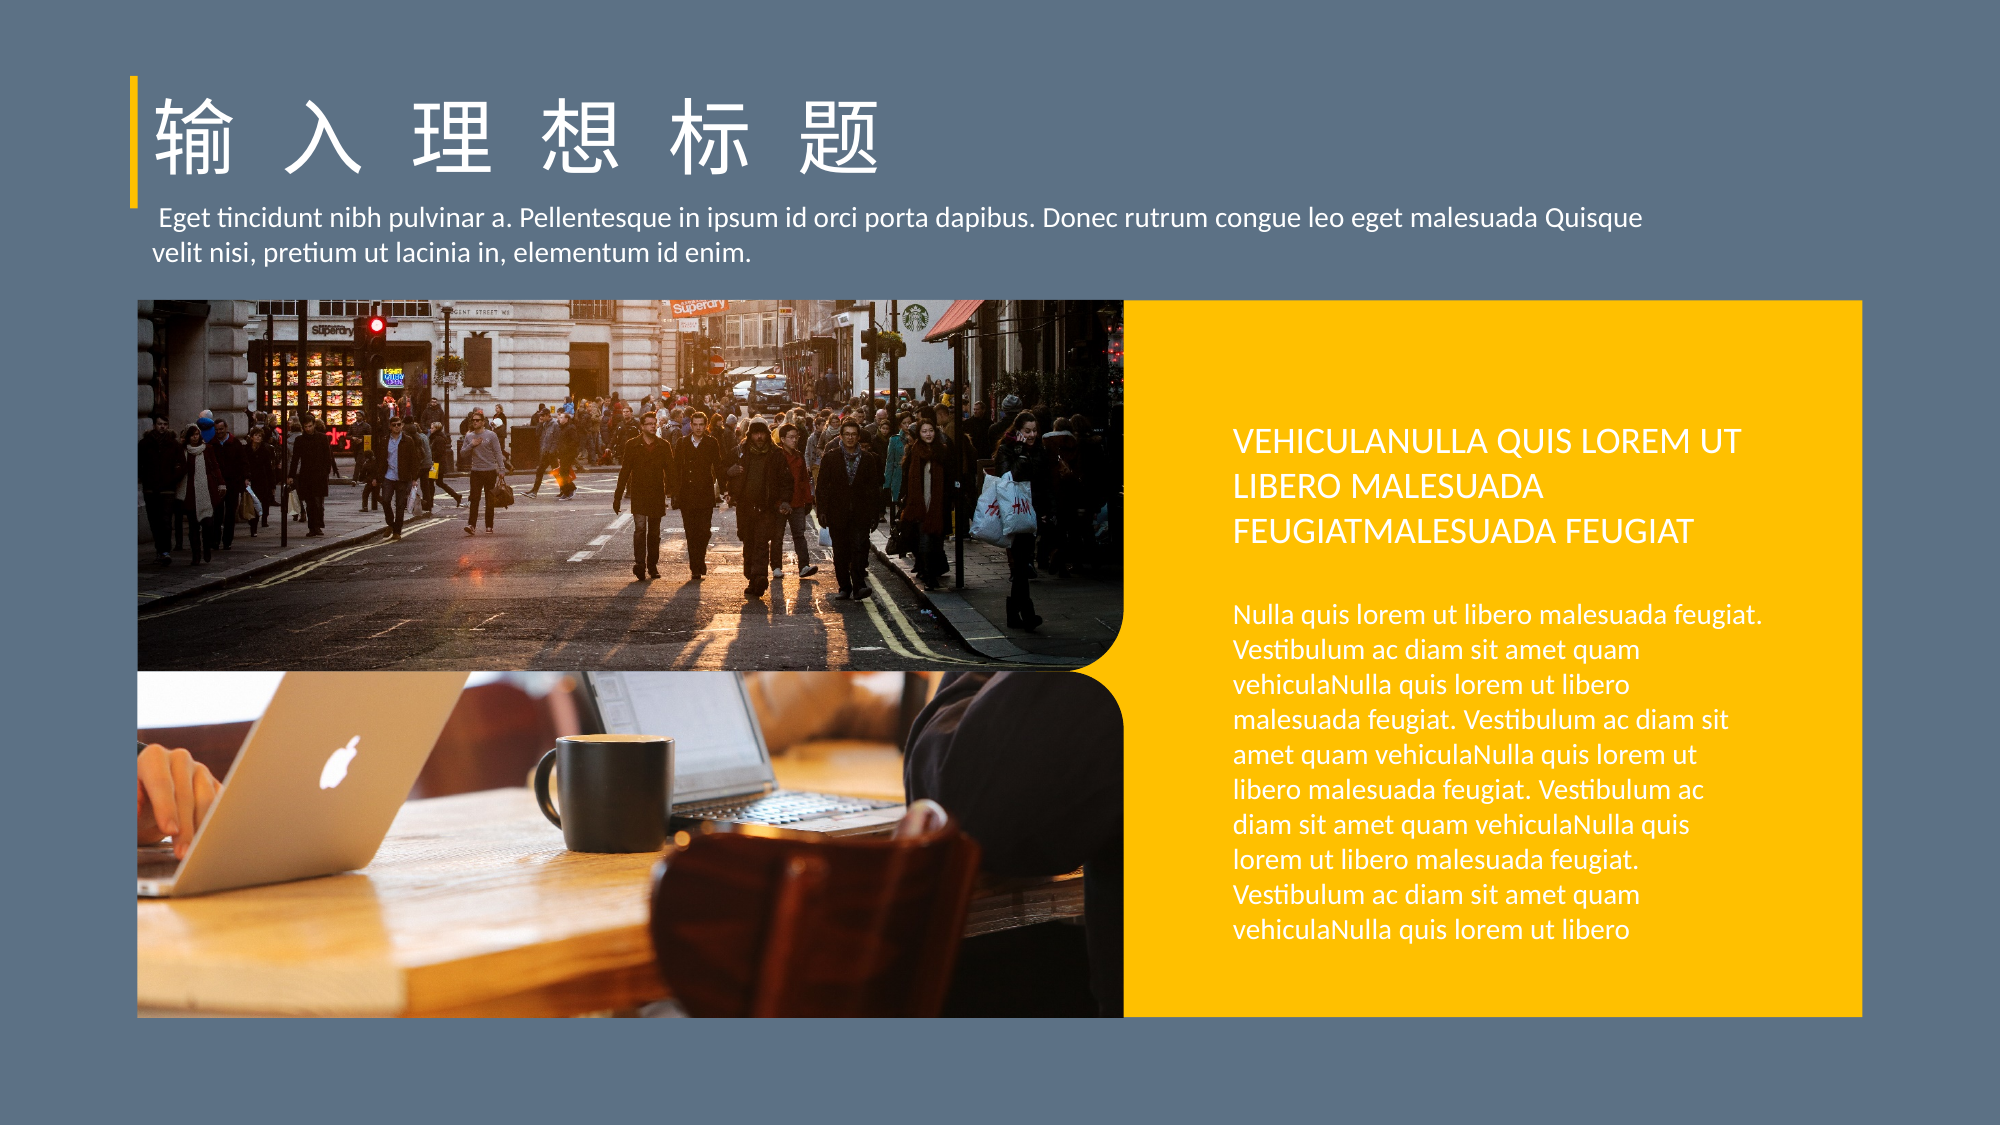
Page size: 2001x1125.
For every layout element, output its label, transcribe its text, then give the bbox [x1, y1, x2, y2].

title 输入理想标题 [137, 33, 1863, 251]
text_box Nulla quis lorem ut libero malesuada feugiat. Vestibulum ac diam sit amet quam vehiculaNulla quis lorem ut libero malesuada feugiat. Vestibulum ac diam sit amet quam vehiculaNulla quis lorem ut libero malesuada feugiat. Vestibulum ac diam sit amet quam vehiculaNulla quis lorem ut libero malesuada feugiat. Vestibulum ac diam sit amet quam vehiculaNulla quis lorem ut libero [1218, 604, 1780, 953]
text_box VEHICULANULLA QUIS LOREM UT LIBERO MALESUADA FEUGIATMALESUADA FEUGIAT [1218, 408, 1812, 604]
text_box Eget tincidunt nibh pulvinar a. Pellentesque in ipsum id orci porta dapibus. Donec rutrum congue leo eget malesuada Quisque velit nisi, pretium ut lacinia in, elementum id enim. [137, 191, 1698, 276]
text_box [1124, 299, 1863, 1018]
picture [137, 299, 1124, 1019]
